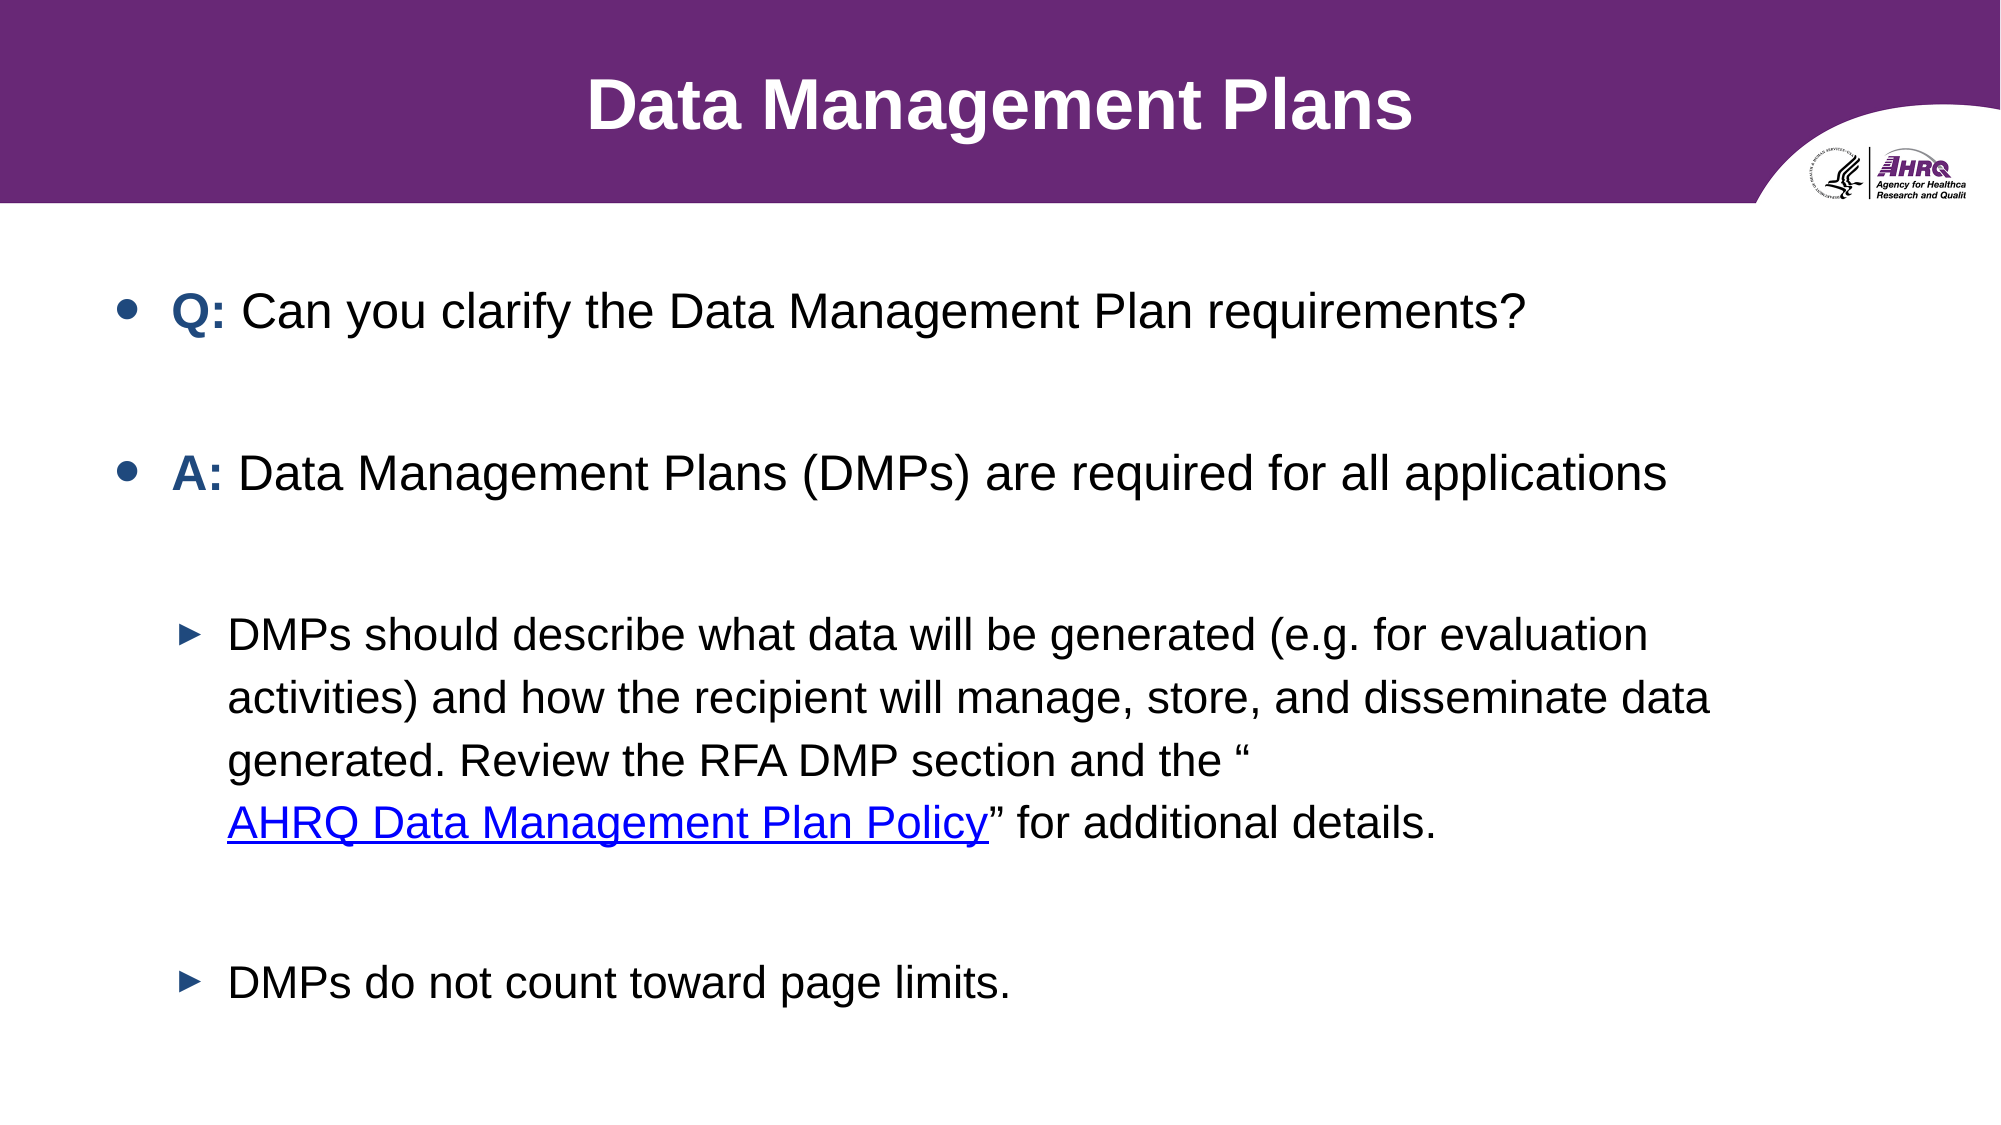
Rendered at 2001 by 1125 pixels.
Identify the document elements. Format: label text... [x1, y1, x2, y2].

list Q: Can you clarify the Data Management Plan requirements? A: Data Management Plans (DMPs) are required for all applications DMPs should describe what data will be generated (e.g. for evaluation activities) and how the recipient will manage, store, and disseminate data generated. Review the RFA DMP section and the “AHRQ Data Management Plan Policy” for additional details. DMPs do not count toward page limits. [99, 262, 1788, 1088]
picture [0, 0, 2001, 1125]
title Data Management Plans [275, 50, 1725, 152]
